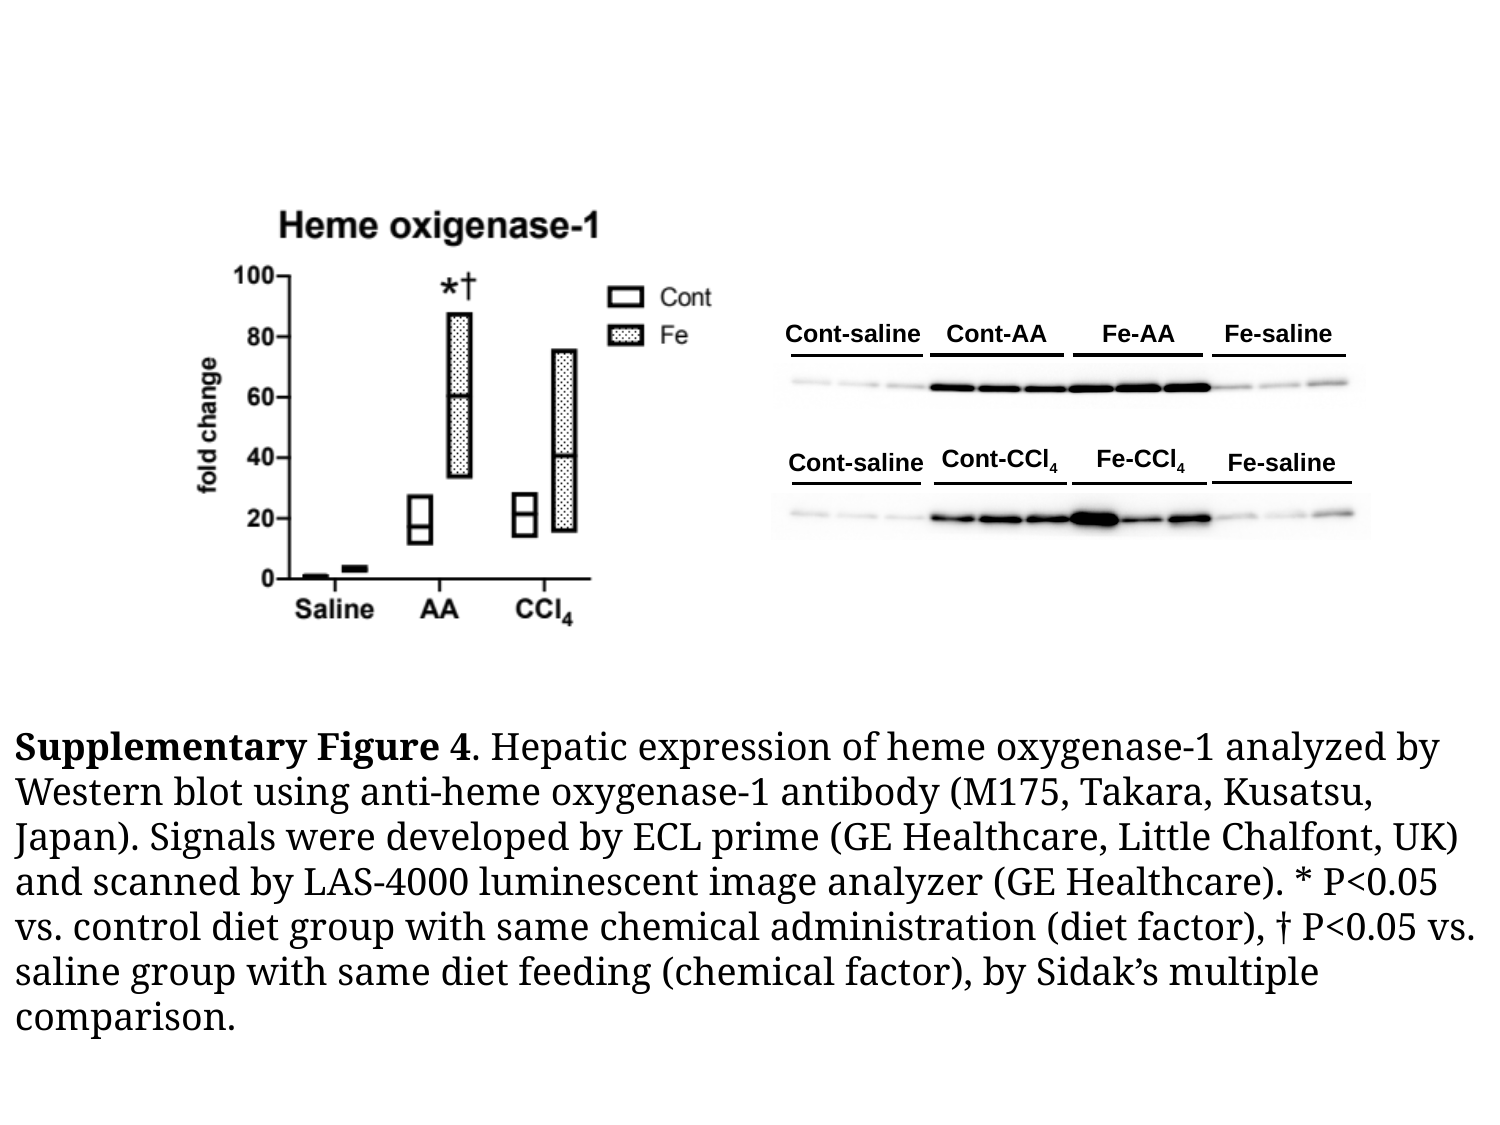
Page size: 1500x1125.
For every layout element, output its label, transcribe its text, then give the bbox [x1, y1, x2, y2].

text_box Fe-saline [1209, 310, 1349, 356]
picture [183, 194, 717, 633]
text_box Cont-CCl4 [926, 435, 1073, 485]
text_box Cont-saline [770, 310, 931, 356]
text_box Fe-saline [1212, 438, 1352, 481]
picture [771, 493, 1371, 540]
picture [773, 363, 1366, 409]
text_box Fe-CCl4 [1081, 434, 1200, 482]
text_box Cont-AA [931, 310, 1063, 353]
text_box Fe-AA [1087, 309, 1191, 353]
text_box Cont-saline [773, 438, 926, 484]
text_box Supplementary Figure 4. Hepatic expression of heme oxygenase-1 analyzed by Western blot using anti-heme oxygenase-1 antibody (M175, Takara, Kusatsu, Japan). Signals were developed by ECL prime (GE Healthcare, Little Chalfont, UK) and scanned by LAS-4000 luminescent image analyzer (GE Healthcare). * P<0.05 vs. control diet group with same chemical administration (diet factor), † P<0.05 vs. saline group with same diet feeding (chemical factor), by Sidak’s multiple comparison. [0, 715, 1500, 1046]
